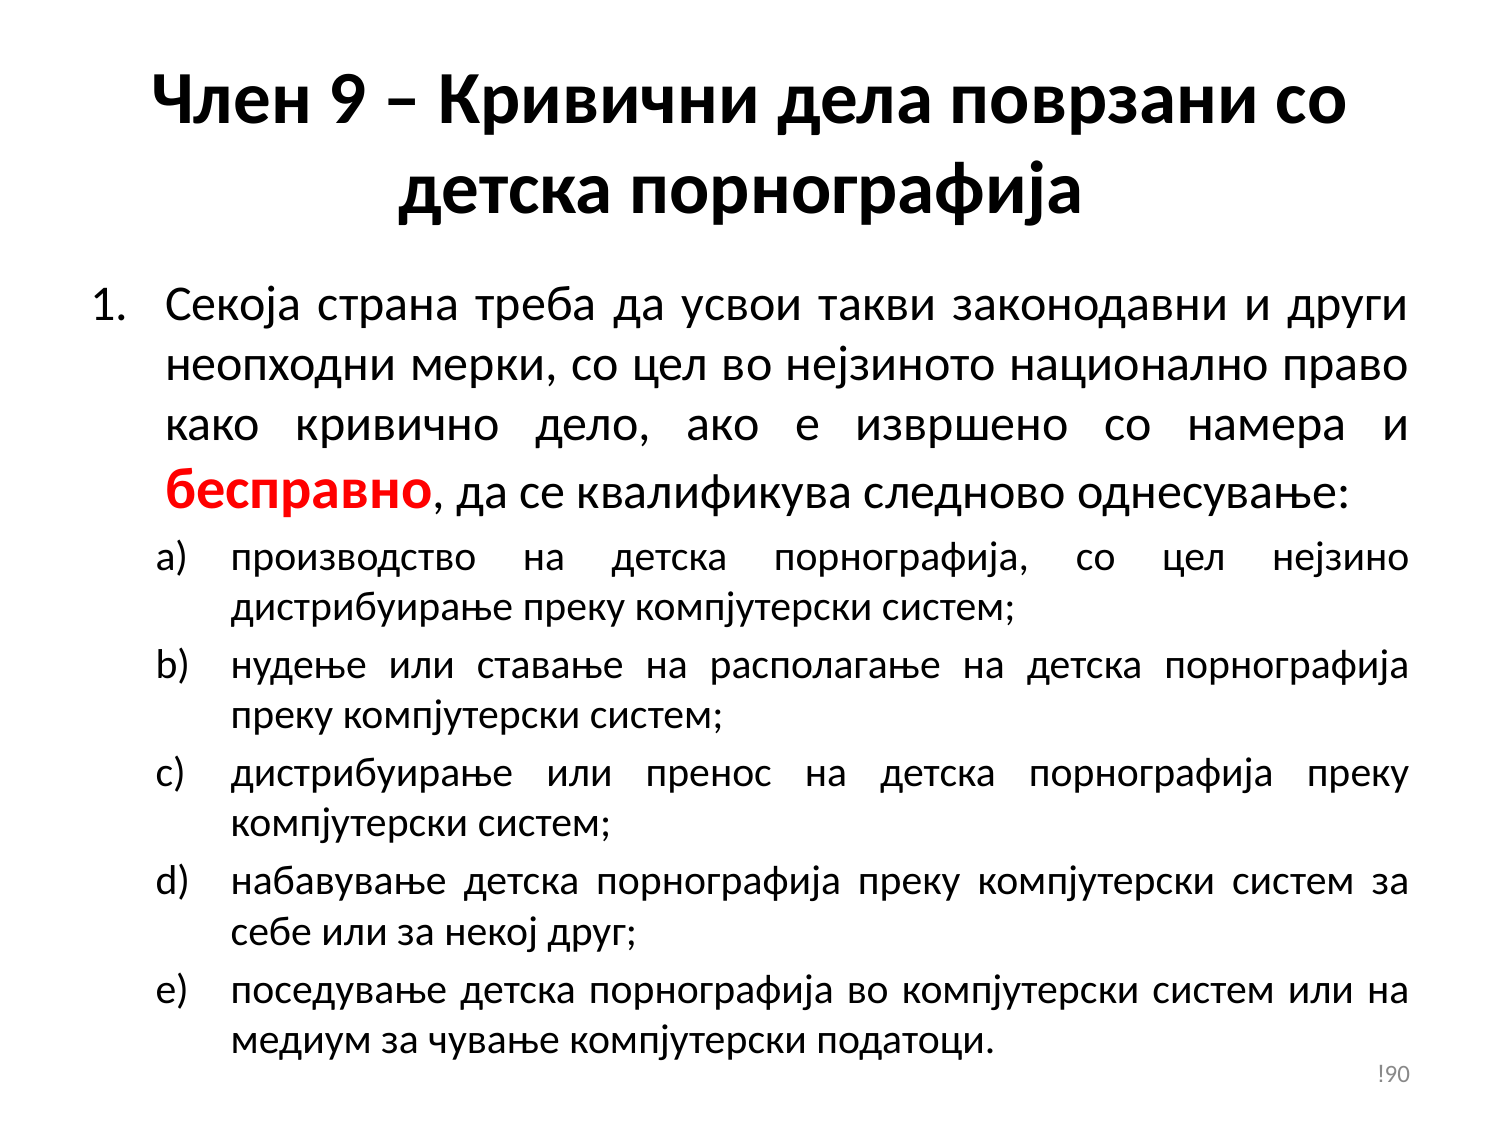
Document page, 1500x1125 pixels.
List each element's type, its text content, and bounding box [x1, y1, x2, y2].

slide_number !90 [1074, 1042, 1425, 1103]
title Член 9 – Кривични дела поврзани со детска порнографија [75, 45, 1425, 233]
list Секоја страна треба да усвои такви законодавни и други неопходни мерки, со цел во нејзиното национално право како кривично дело, ако е извршено со намера и бесправно, да се квалификува следново однесување: производство на детска порнографија, со цел нејзино дистрибуирање преку компјутерски систем; нудење или ставање на располагање на детска порнографија преку компјутерски систем; дистрибуирање или пренос на детска порнографија преку компјутерски систем; набавување детска порнографија преку компјутерски систем за себе или за некој друг; поседување детска порнографија во компјутерски систем или на медиум за чување компјутерски податоци. [75, 262, 1425, 1005]
